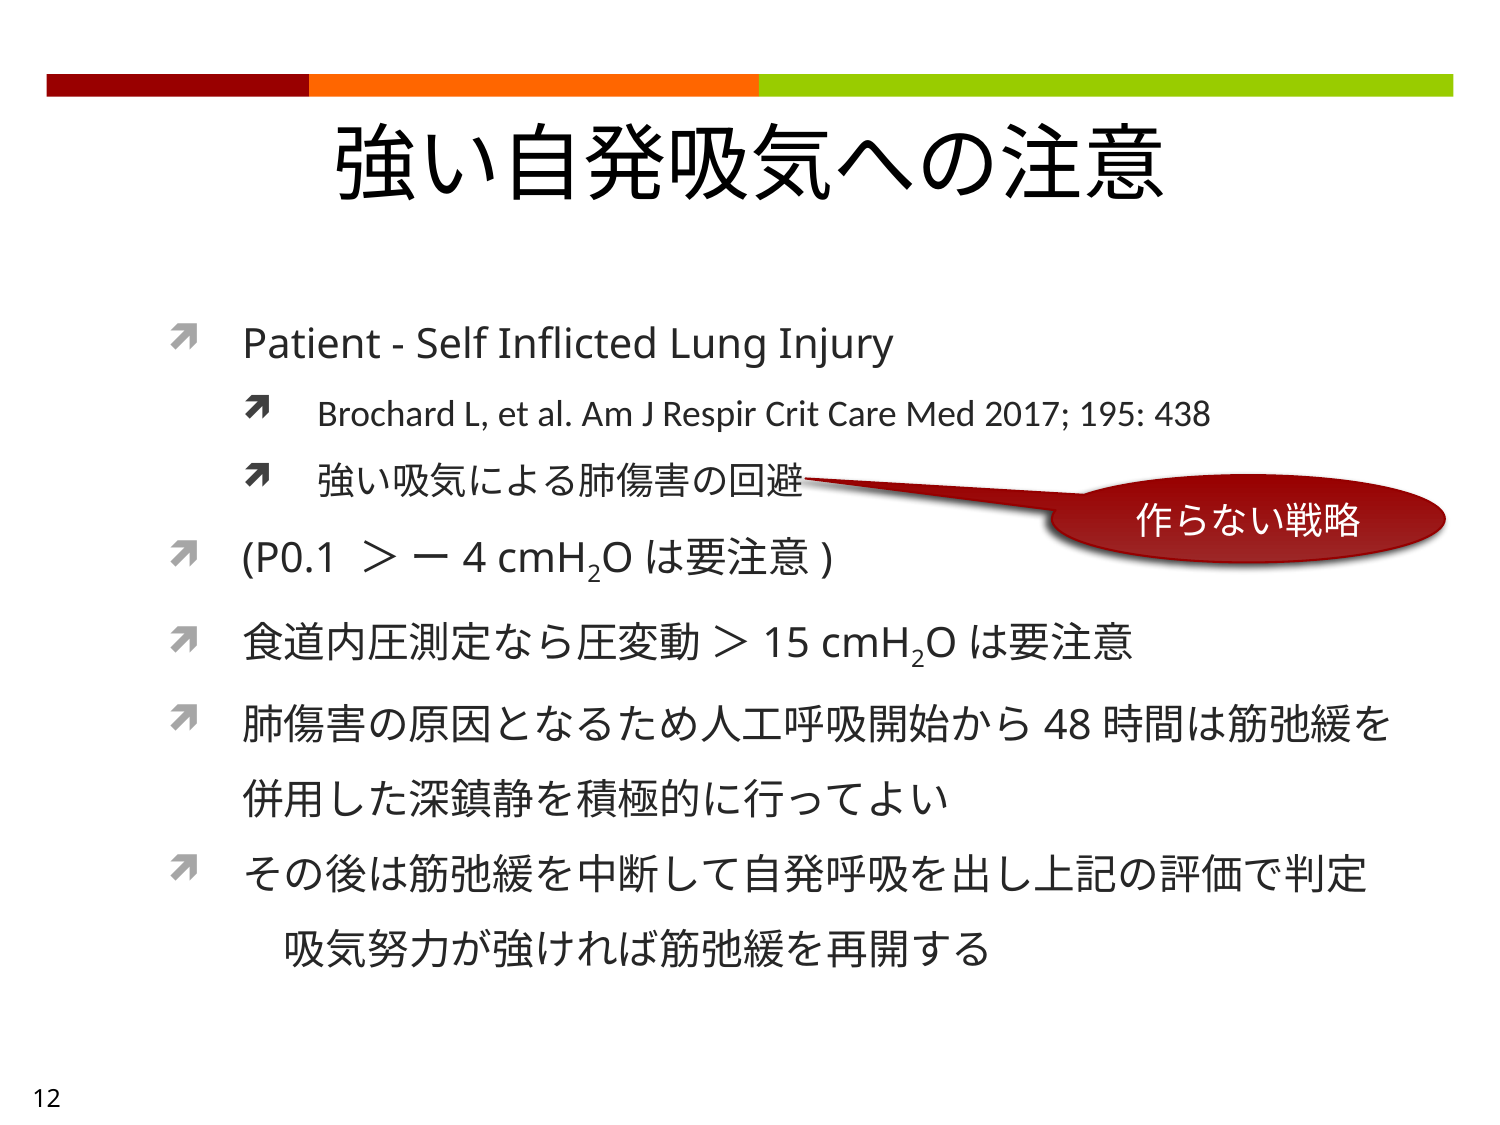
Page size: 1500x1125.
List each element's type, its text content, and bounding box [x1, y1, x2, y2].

list Patient - Self Inflicted Lung Injury Brochard L, et al. Am J Respir Crit Care Med 2017; 195: 438 強い吸気による肺傷害の回避 (P0.1 ＞ ー4 cmH2Oは要注意) 食道内圧測定なら圧変動 ＞15 cmH2Oは要注意 肺傷害の原因となるため人工呼吸開始から48時間は筋弛緩を併用した深鎮静を積極的に行ってよい その後は筋弛緩を中断して自発呼吸を出し上記の評価で判定 吸気努力が強ければ筋弛緩を再開する [152, 284, 1422, 1005]
title 強い自発吸気への注意 [46, 59, 1454, 218]
text_box 12 [0, 1074, 94, 1125]
text_box 作らない戦略 [804, 474, 1446, 564]
